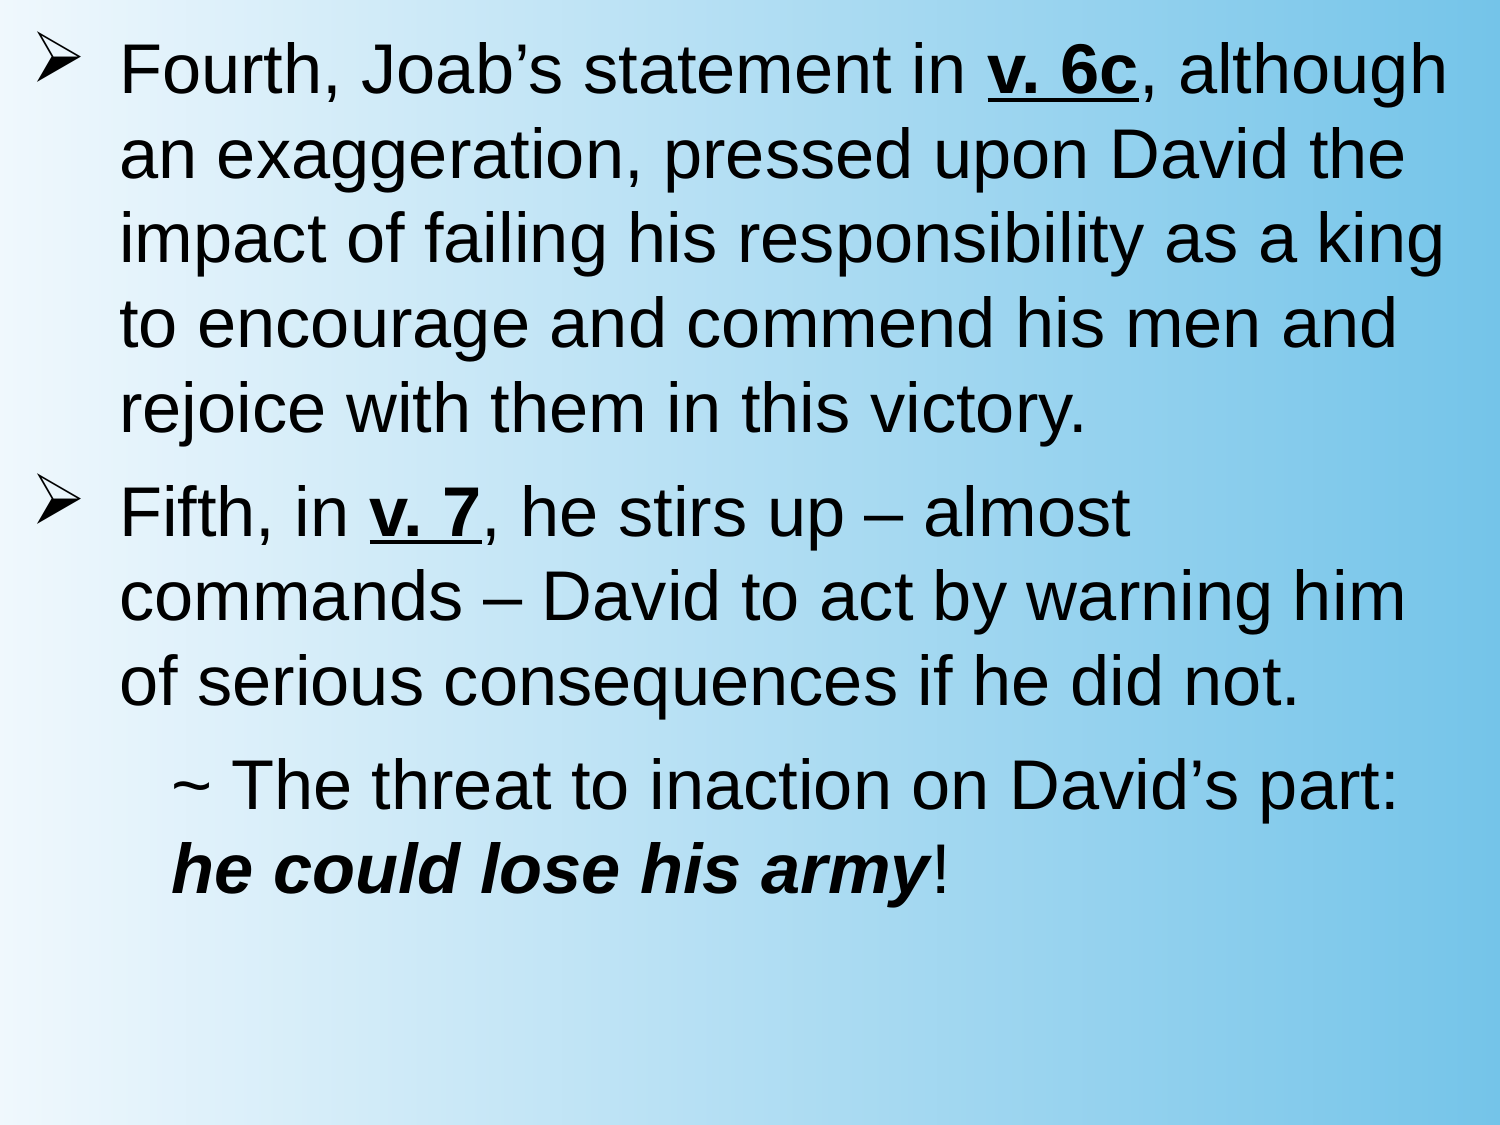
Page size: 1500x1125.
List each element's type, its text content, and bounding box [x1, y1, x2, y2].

subtitle Fourth, Joab’s statement in v. 6c, although an exaggeration, pressed upon David the impact of failing his responsibility as a king to encourage and commend his men and rejoice with them in this victory. Fifth, in v. 7, he stirs up – almost commands – David to act by warning him of serious consequences if he did not. ~ The threat to inaction on David’s part: he could lose his army! [16, 16, 1482, 1104]
